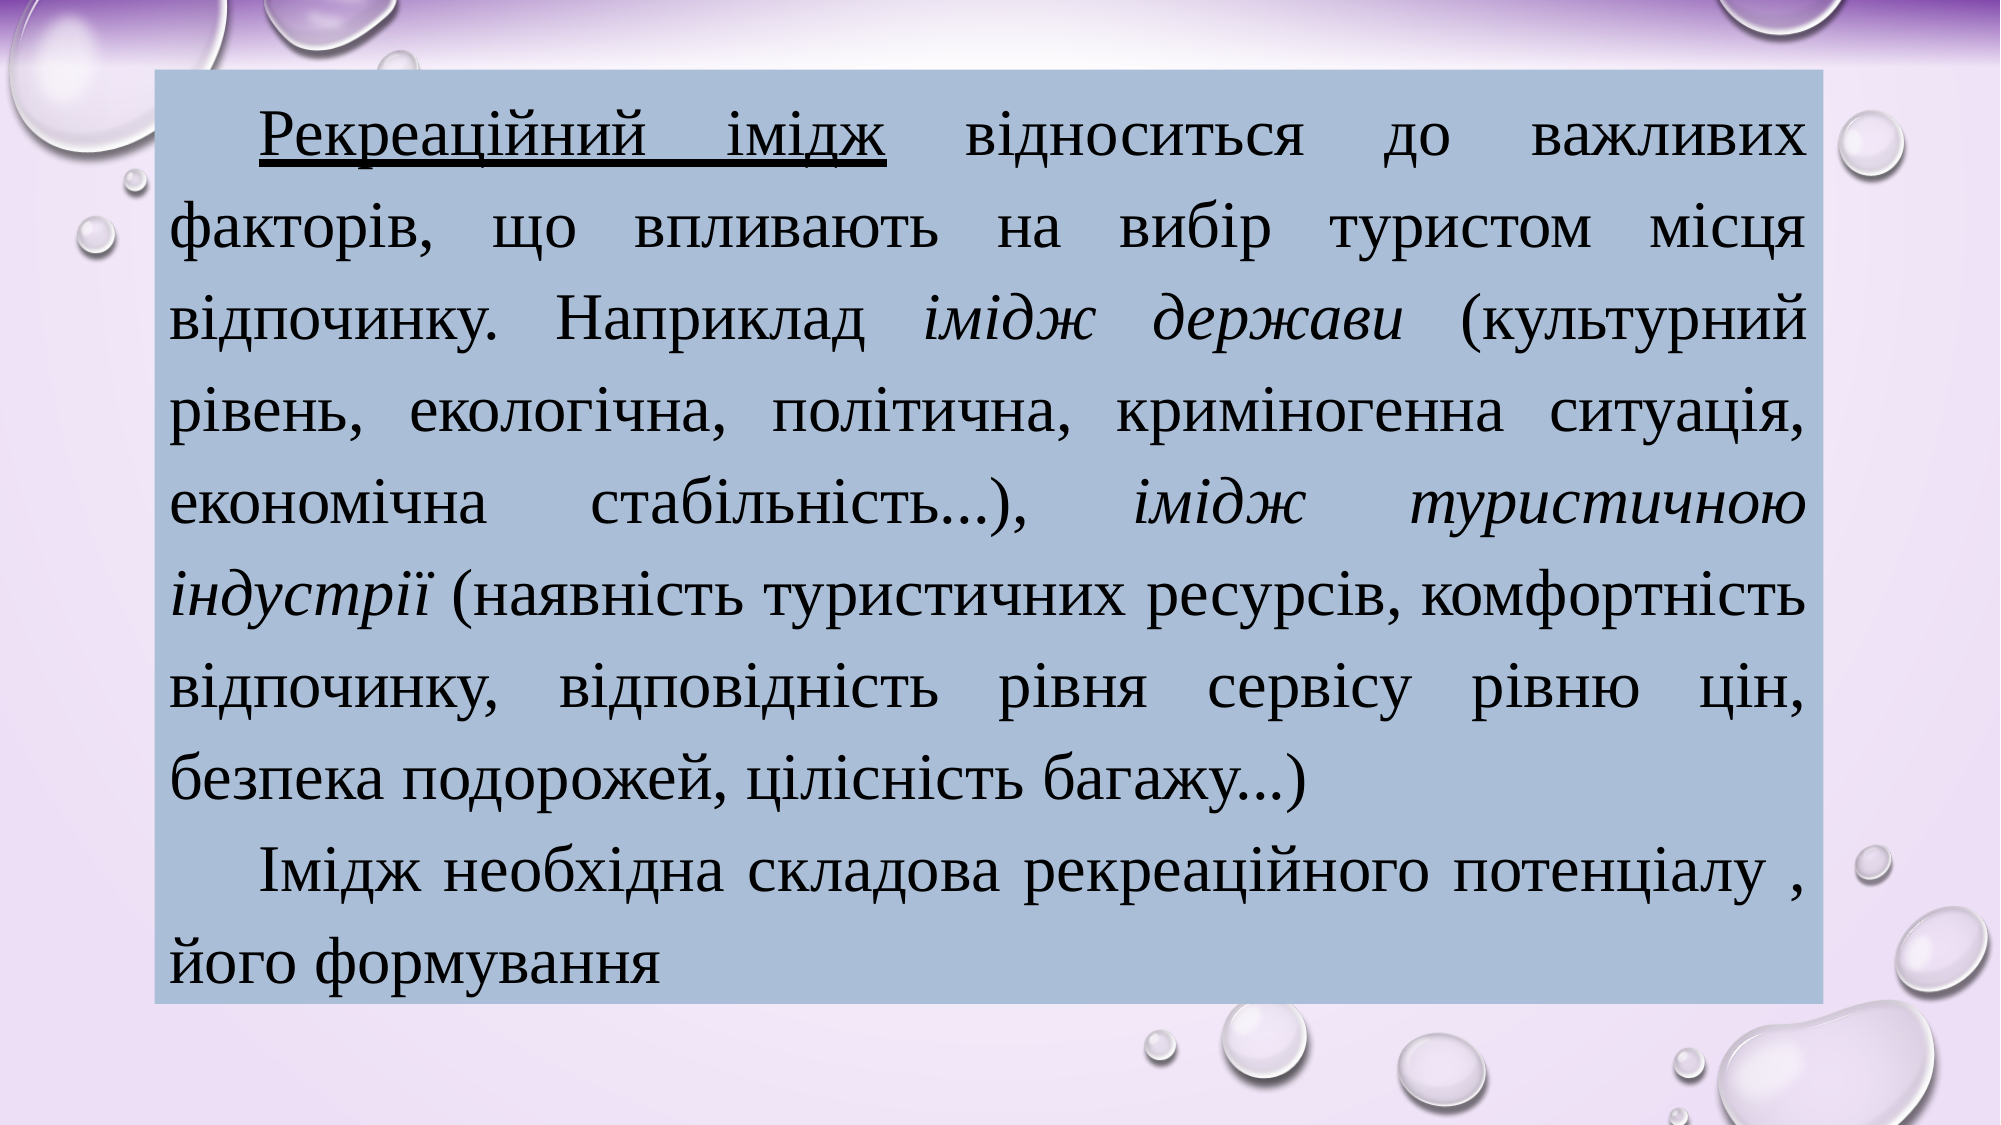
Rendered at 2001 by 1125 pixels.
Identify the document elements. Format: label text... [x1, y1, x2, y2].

picture [0, 0, 2000, 1125]
text_box Рекреаційний імідж відноситься до важливих факторів, що впливають на вибір туристом місця відпочинку. Наприклад імідж держави (культурний рівень, екологічна, політична, криміногенна ситуація, економічна стабільність...), імідж туристичною індустрії (наявність туристичних ресурсів, комфортність відпочинку, відповідність рівня сервісу рівню цін, безпека подорожей, цілісність багажу...) Імідж необхідна складова рекреаційного потенціалу , його формування [154, 69, 1824, 1004]
